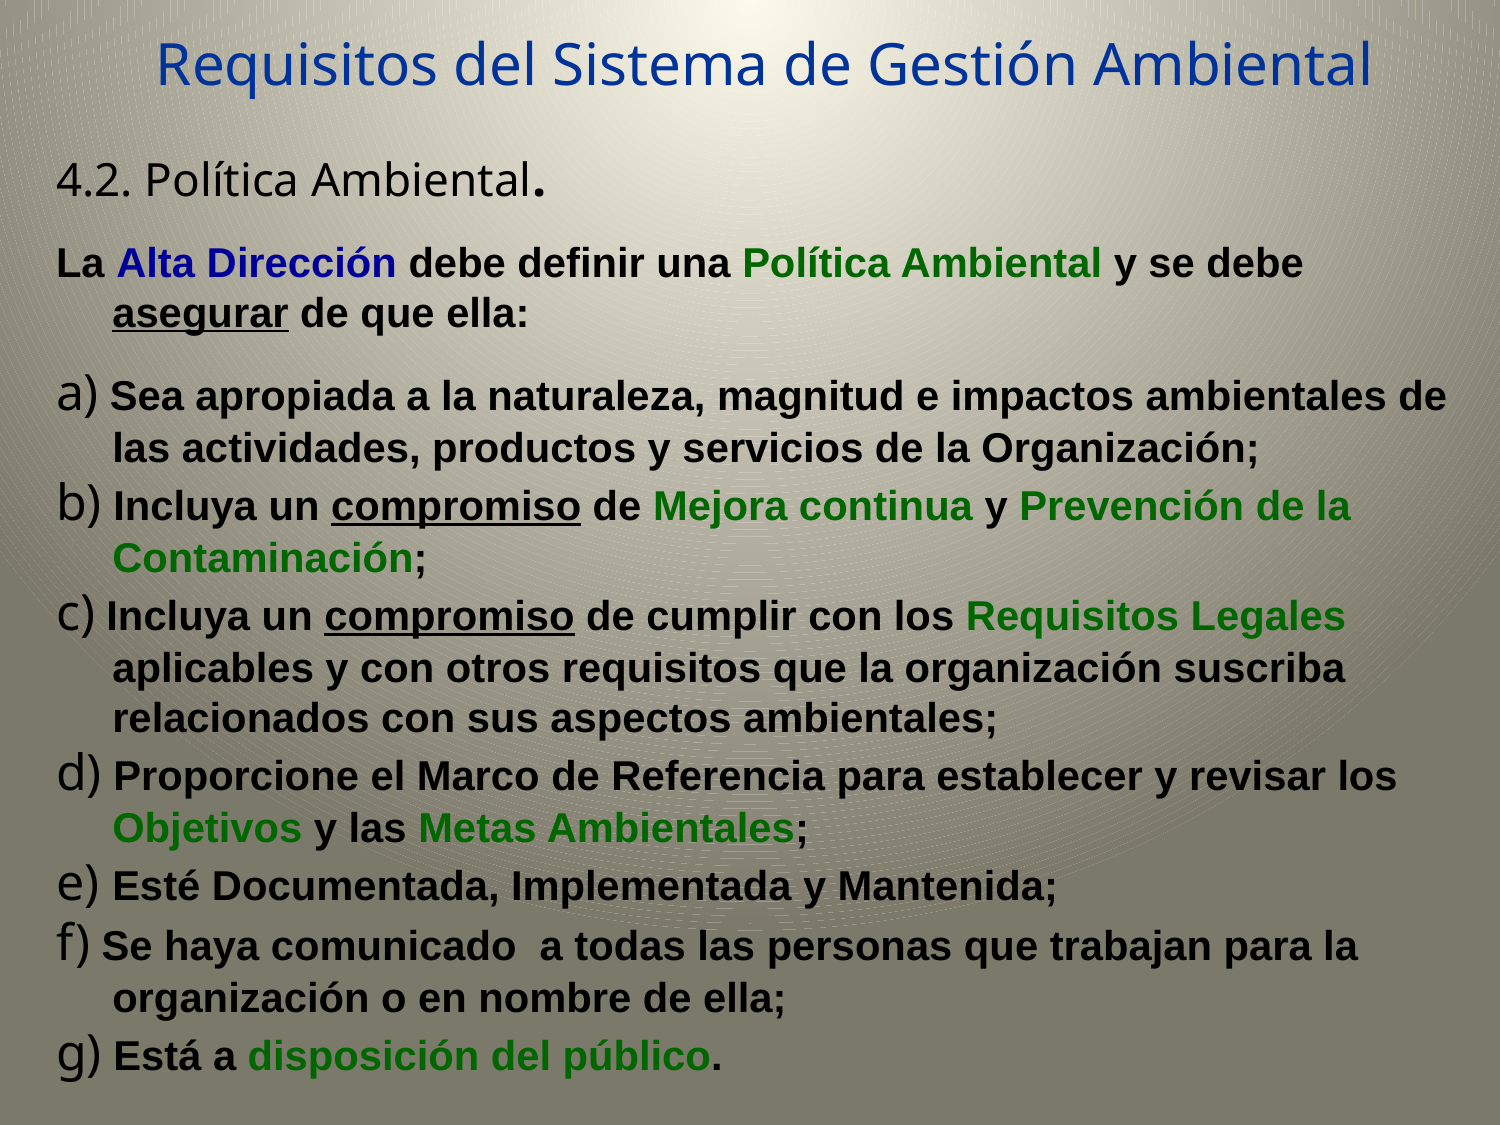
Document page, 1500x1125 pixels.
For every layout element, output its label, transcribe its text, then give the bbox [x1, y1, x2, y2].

title Requisitos del Sistema de Gestión Ambiental [29, 0, 1500, 125]
text_box 4.2. Política Ambiental. La Alta Dirección debe definir una Política Ambiental y se debe asegurar de que ella: a) Sea apropiada a la naturaleza, magnitud e impactos ambientales de las actividades, productos y servicios de la Organización; b) Incluya un compromiso de Mejora continua y Prevención de la Contaminación; c) Incluya un compromiso de cumplir con los Requisitos Legales aplicables y con otros requisitos que la organización suscriba relacionados con sus aspectos ambientales; d) Proporcione el Marco de Referencia para establecer y revisar los Objetivos y las Metas Ambientales; e) Esté Documentada, Implementada y Mantenida; f) Se haya comunicado a todas las personas que trabajan para la organización o en nombre de ella; g) Está a disposición del público. [41, 101, 1471, 1035]
